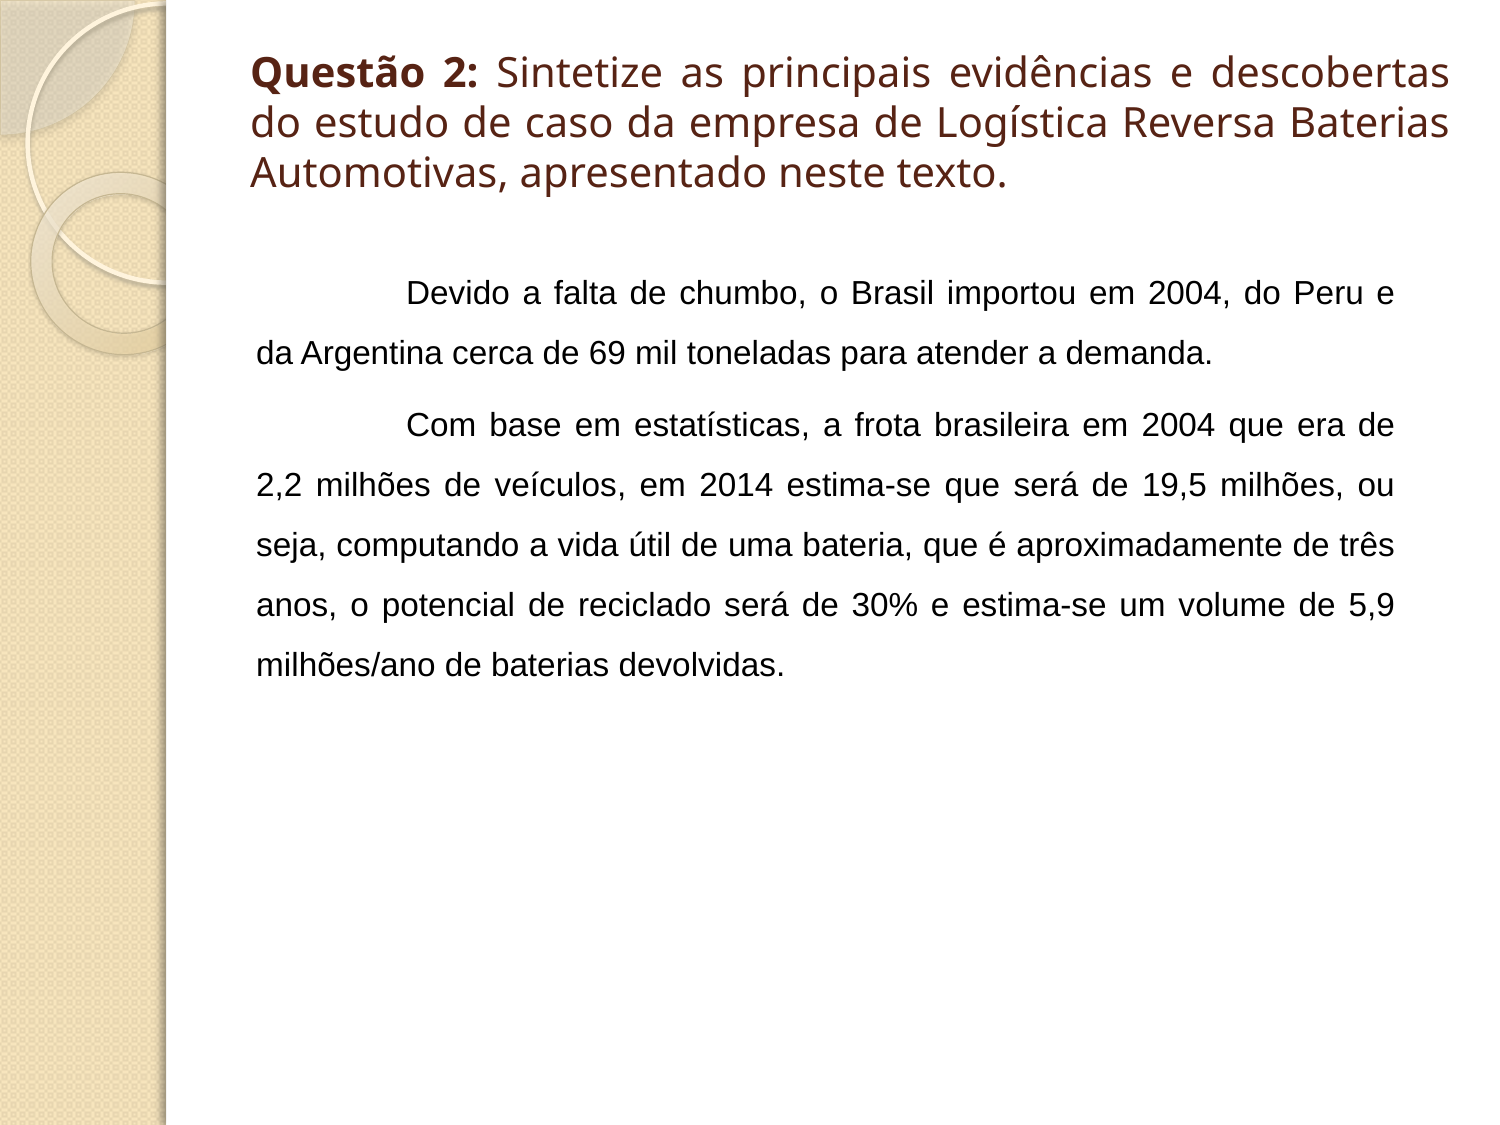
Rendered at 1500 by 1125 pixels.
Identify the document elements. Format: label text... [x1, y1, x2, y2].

title Questão 2: Sintetize as principais evidências e descobertas do estudo de caso da empresa de Logística Reversa Baterias Automotivas, apresentado neste texto. [235, 0, 1466, 244]
list Devido a falta de chumbo, o Brasil importou em 2004, do Peru e da Argentina cerca de 69 mil toneladas para atender a demanda. Com base em estatísticas, a frota brasileira em 2004 que era de 2,2 milhões de veículos, em 2014 estima-se que será de 19,5 milhões, ou seja, computando a vida útil de uma bateria, que é aproximadamente de três anos, o potencial de reciclado será de 30% e estima-se um volume de 5,9 milhões/ano de baterias devolvidas. [181, 243, 1412, 752]
